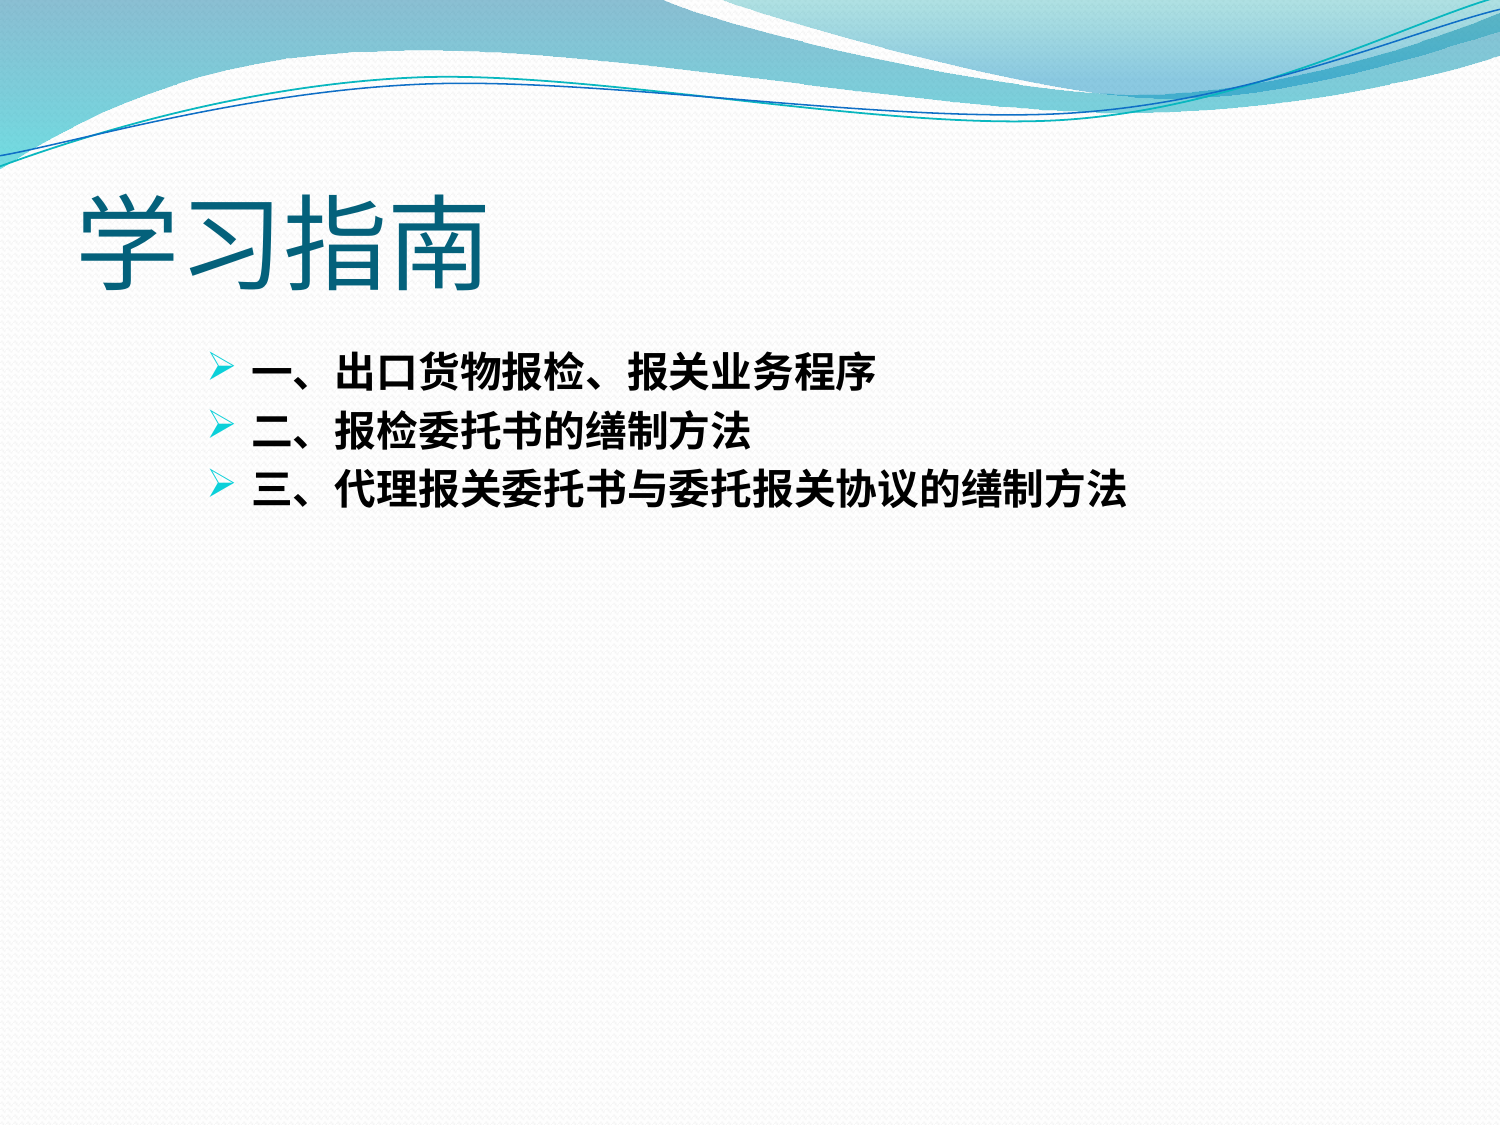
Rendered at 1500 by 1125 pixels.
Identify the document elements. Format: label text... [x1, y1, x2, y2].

title 学习指南 [75, 115, 1425, 303]
list 一、出口货物报检、报关业务程序 二、报检委托书的缮制方法 三、代理报关委托书与委托报关协议的缮制方法 [191, 338, 1500, 1059]
